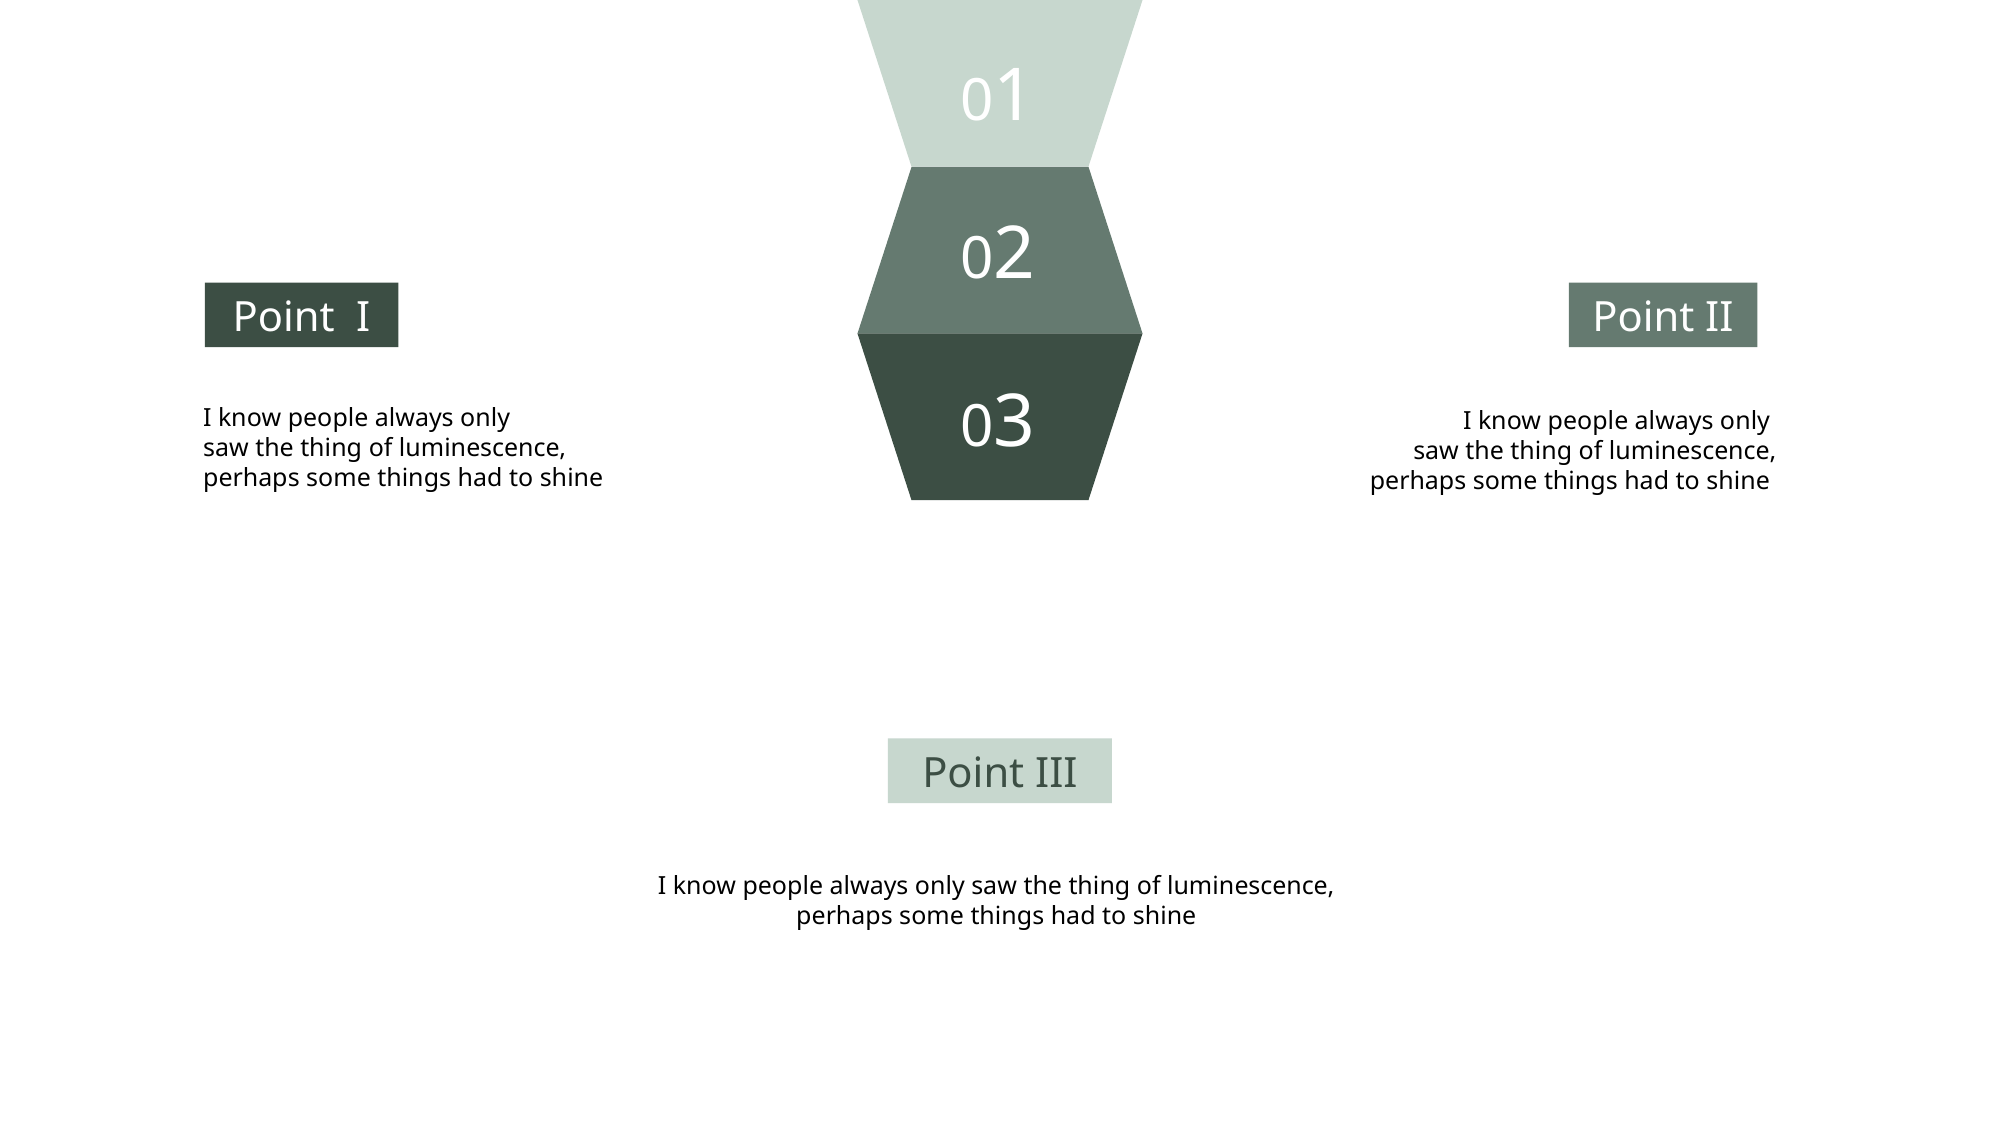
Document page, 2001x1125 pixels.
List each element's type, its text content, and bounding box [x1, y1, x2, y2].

text_box Point II [1568, 282, 1758, 348]
text_box I know people always only saw the thing of luminescence, perhaps some things had to shine [509, 862, 1490, 938]
text_box I know people always only saw the thing of luminescence, perhaps some things had to shine [1345, 397, 1792, 502]
text_box Point I [204, 282, 399, 348]
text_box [857, 0, 1143, 501]
text_box I know people always only saw the thing of luminescence, perhaps some things had to shine [188, 394, 635, 499]
text_box Point III [887, 738, 1112, 804]
